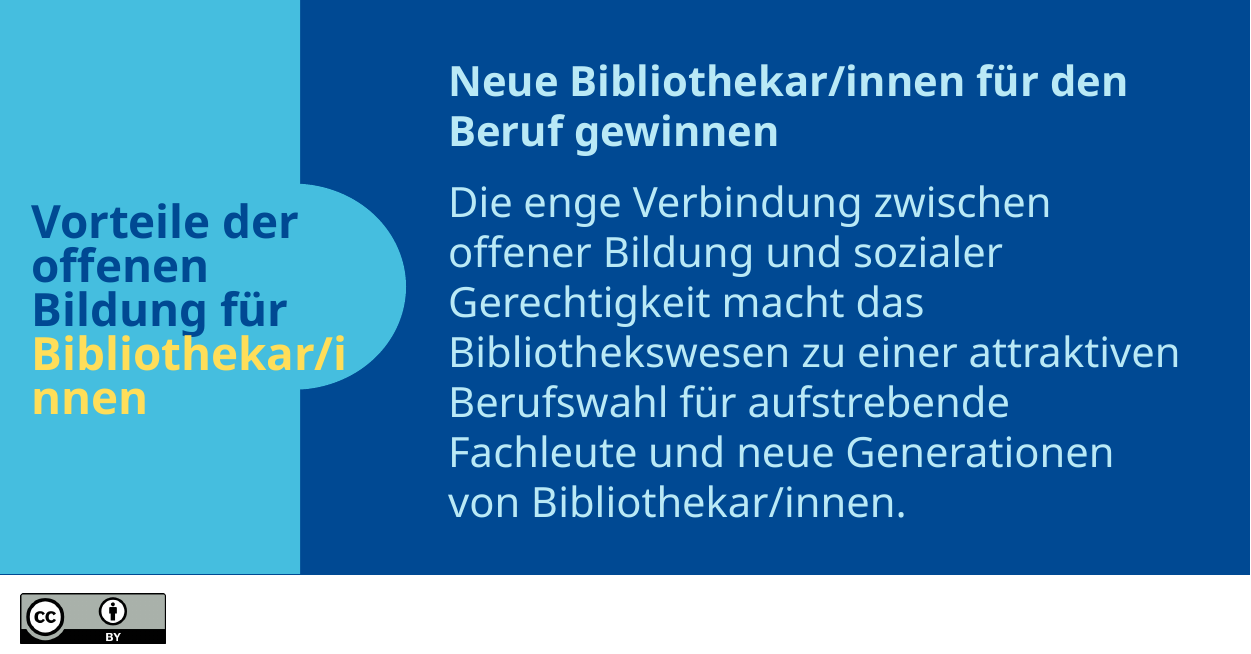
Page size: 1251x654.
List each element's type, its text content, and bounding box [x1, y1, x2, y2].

text_box [361, 204, 407, 370]
text_box [0, 0, 301, 574]
text_box Neue Bibliothekar/innen für den Beruf gewinnen Die enge Verbindung zwischen offener Bildung und sozialer Gerechtigkeit macht das Bibliothekswesen zu einer attraktiven Berufswahl für aufstrebende Fachleute und neue Generationen von Bibliothekar/innen. [435, 42, 1198, 538]
text_box [0, 582, 1250, 654]
picture [20, 592, 166, 645]
text_box Vorteile der offenen Bildung für Bibliothekar/innen [19, 191, 361, 436]
text_box [252, 183, 336, 191]
